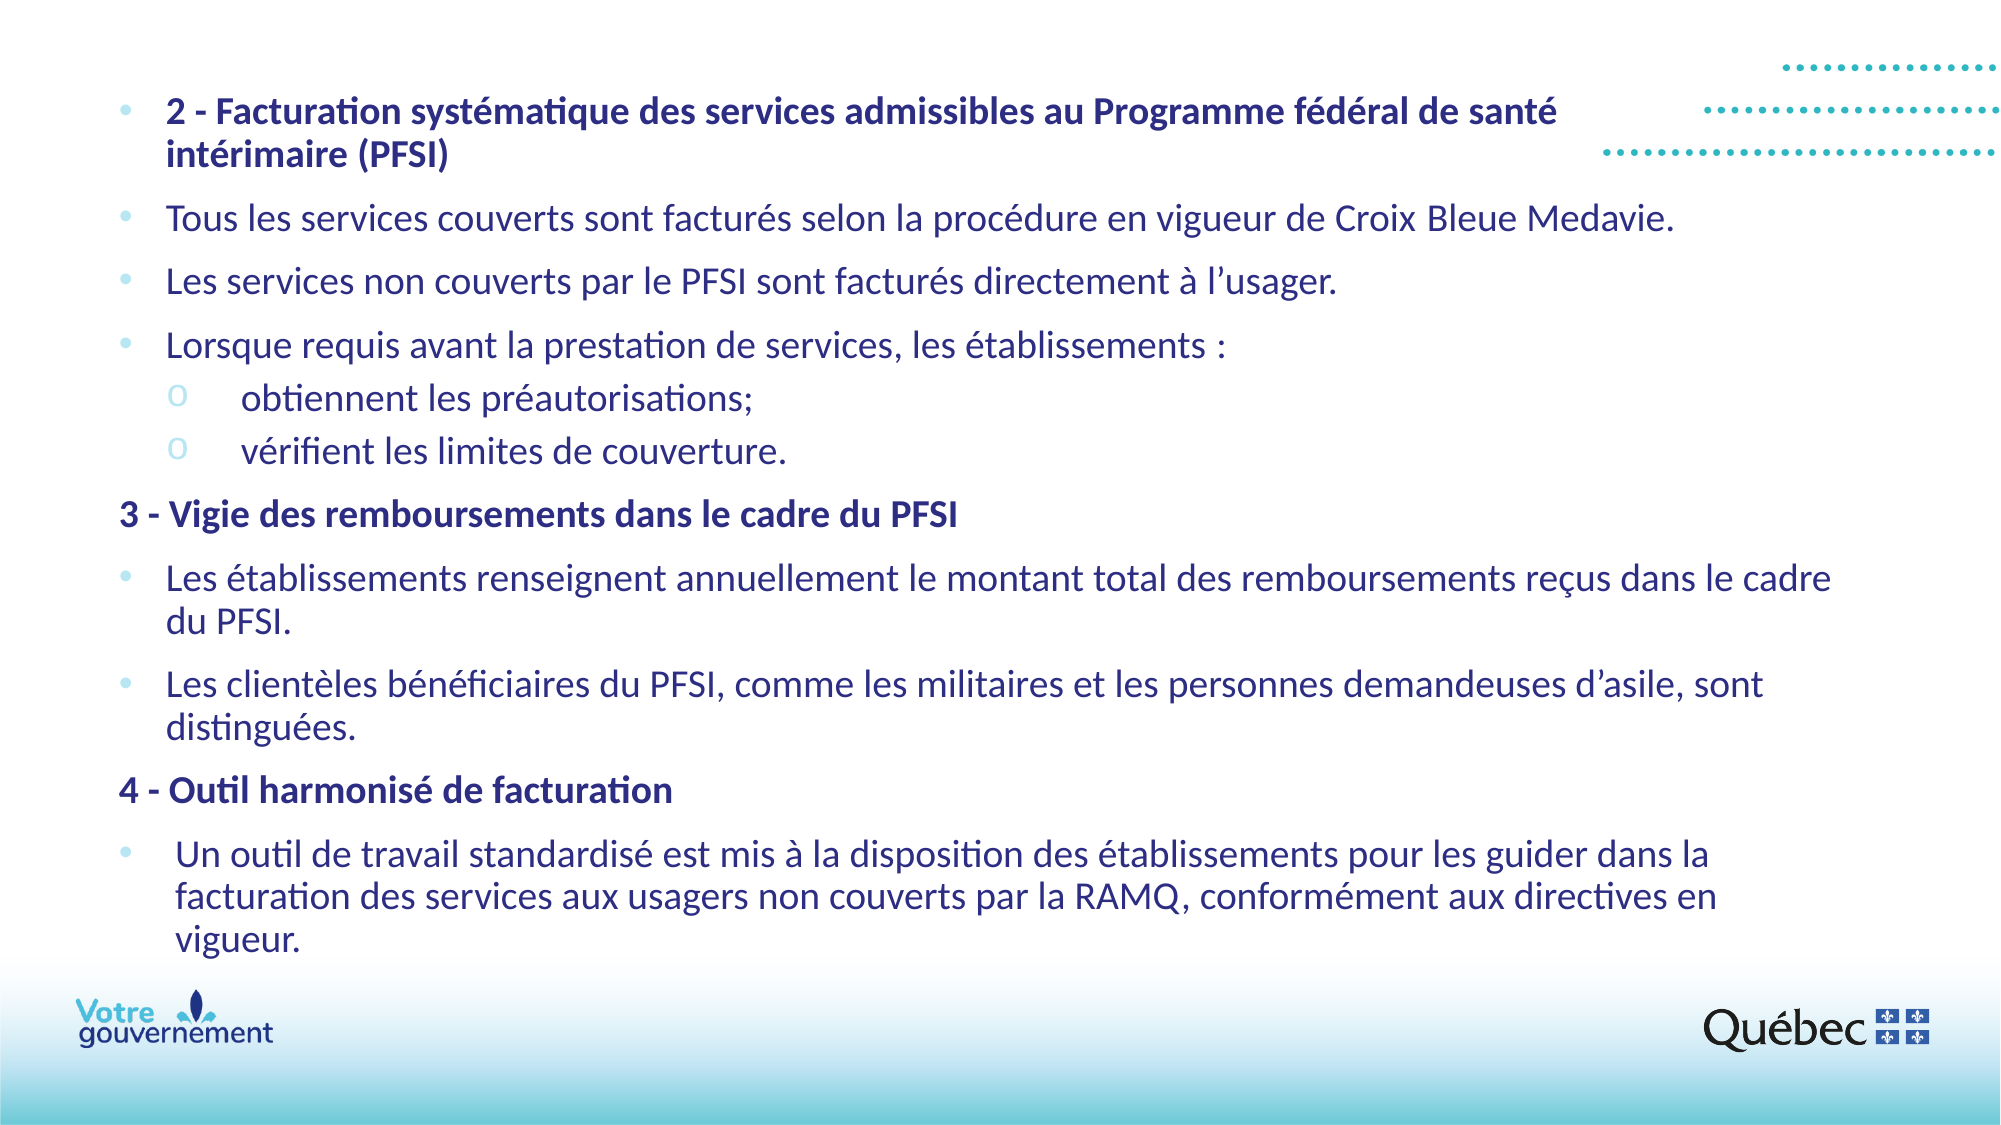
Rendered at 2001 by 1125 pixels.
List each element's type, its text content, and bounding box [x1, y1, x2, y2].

picture [0, 0, 2001, 1125]
list 2 - Facturation systématique des services admissibles au Programme fédéral de santé intérimaire (PFSI) Tous les services couverts sont facturés selon la procédure en vigueur de Croix Bleue Medavie. Les services non couverts par le PFSI sont facturés directement à l’usager. Lorsque requis avant la prestation de services, les établissements : obtiennent les préautorisations; vérifient les limites de couverture. 3 - Vigie des remboursements dans le cadre du PFSI Les établissements renseignent annuellement le montant total des remboursements reçus dans le cadre du PFSI. Les clientèles bénéficiaires du PFSI, comme les militaires et les personnes demandeuses d’asile, sont distinguées. 4 - Outil harmonisé de facturation Un outil de travail standardisé est mis à la disposition des établissements pour les guider dans la facturation des services aux usagers non couverts par la RAMQ, conformément aux directives en vigueur. [103, 83, 1861, 960]
